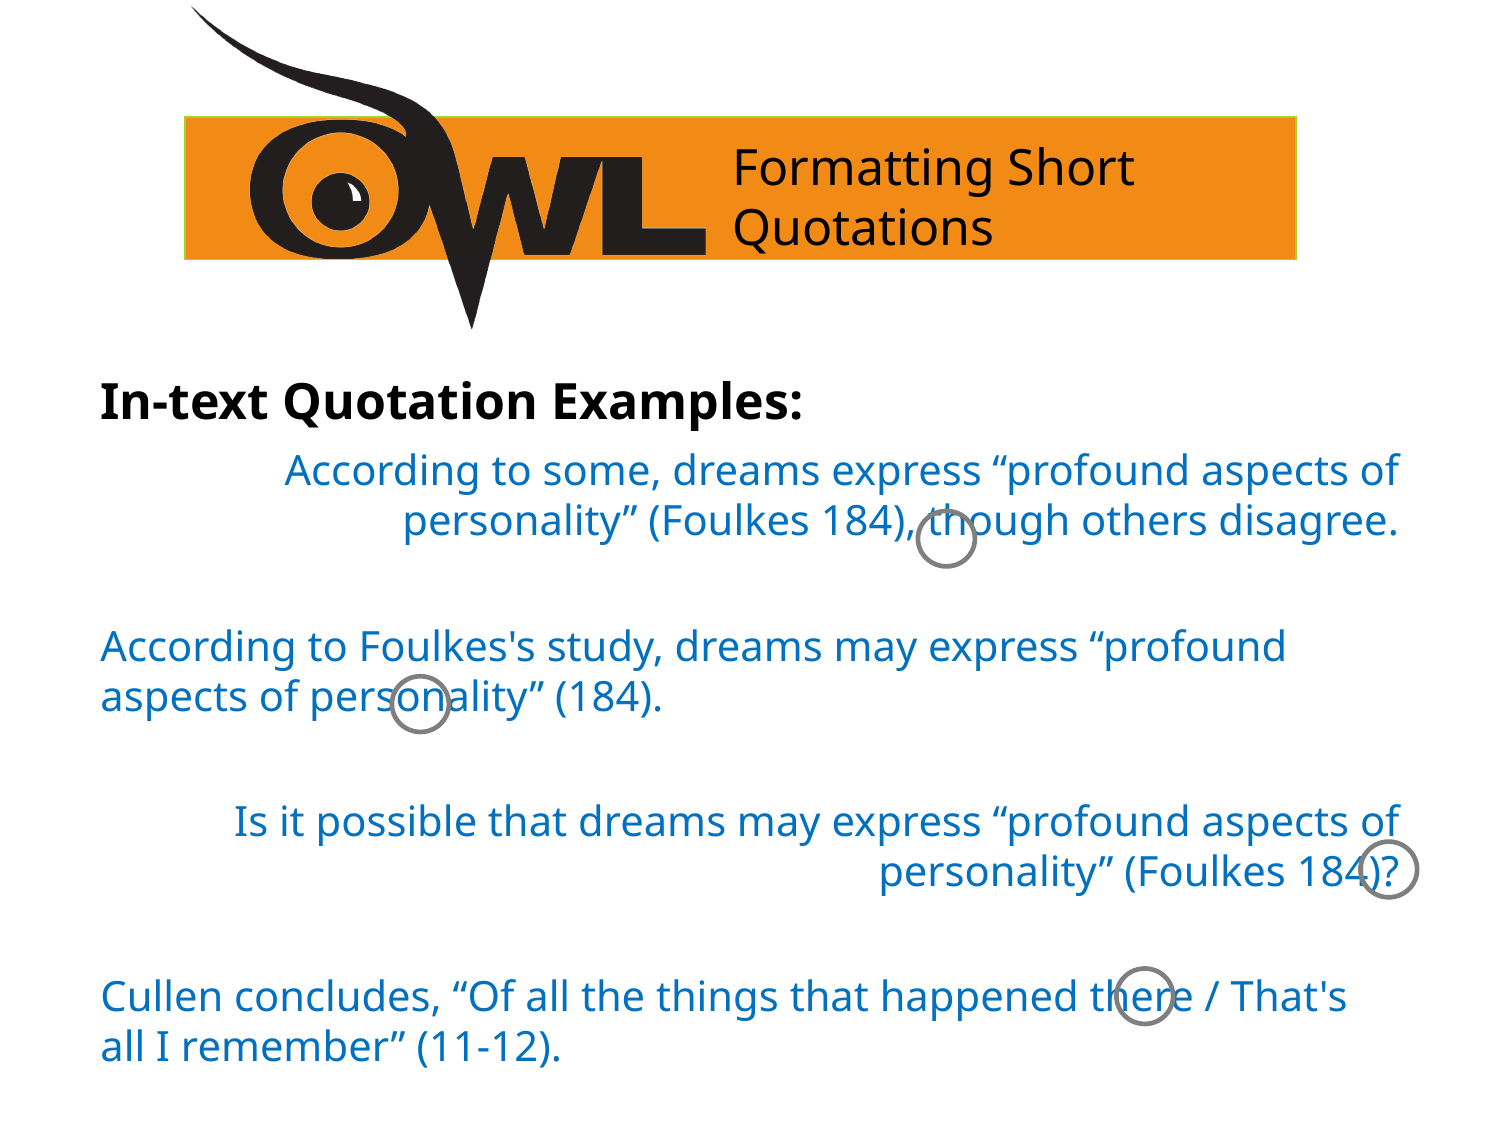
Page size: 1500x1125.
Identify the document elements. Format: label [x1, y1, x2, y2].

text_box [85, 331, 1418, 1085]
text_box [184, 0, 1297, 330]
